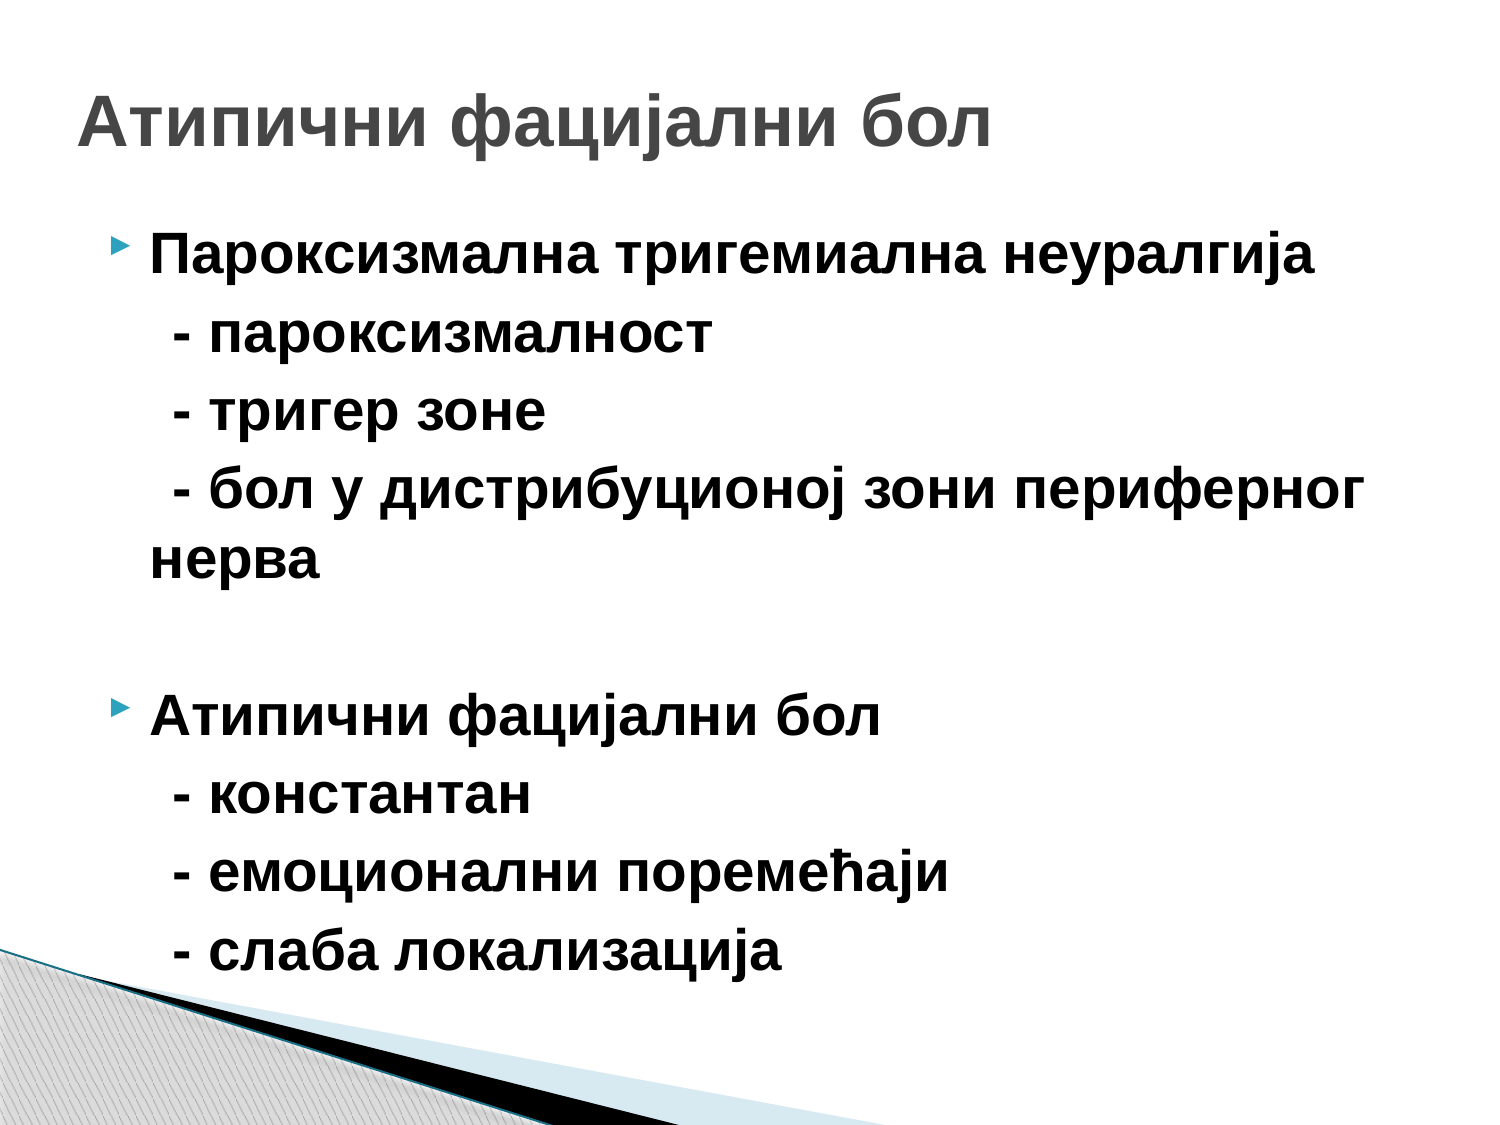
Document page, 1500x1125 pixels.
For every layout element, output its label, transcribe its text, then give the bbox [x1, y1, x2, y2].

title Атипични фацијални бол [76, 31, 1427, 161]
list Пароксизмална тригемиална неуралгија - пароксизмалност - тригер зоне - бол у дистрибуционој зони периферног нерва Атипични фацијални бол - константан - емоционални поремећаји - слаба локализација [75, 208, 1471, 1038]
